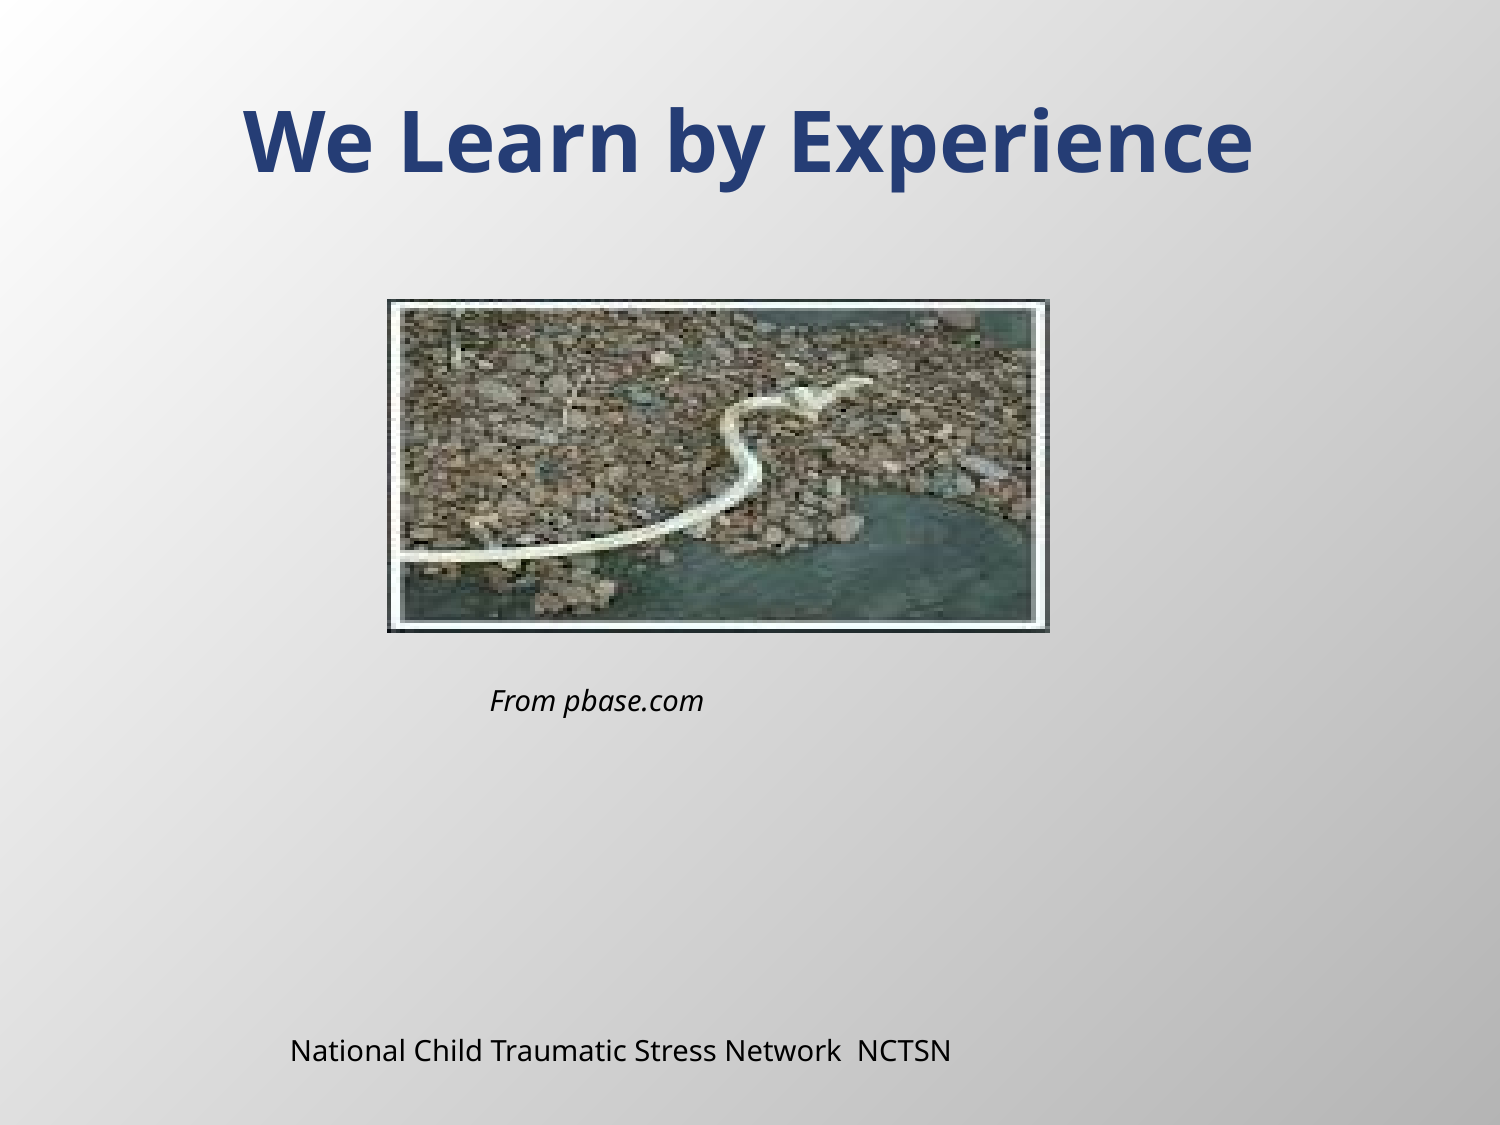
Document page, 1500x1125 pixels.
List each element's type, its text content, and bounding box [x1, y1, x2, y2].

title We Learn by Experience [75, 45, 1425, 233]
text_box National Child Traumatic Stress Network NCTSN [274, 1024, 1100, 1075]
picture [387, 299, 1050, 633]
text_box From pbase.com [474, 677, 988, 725]
